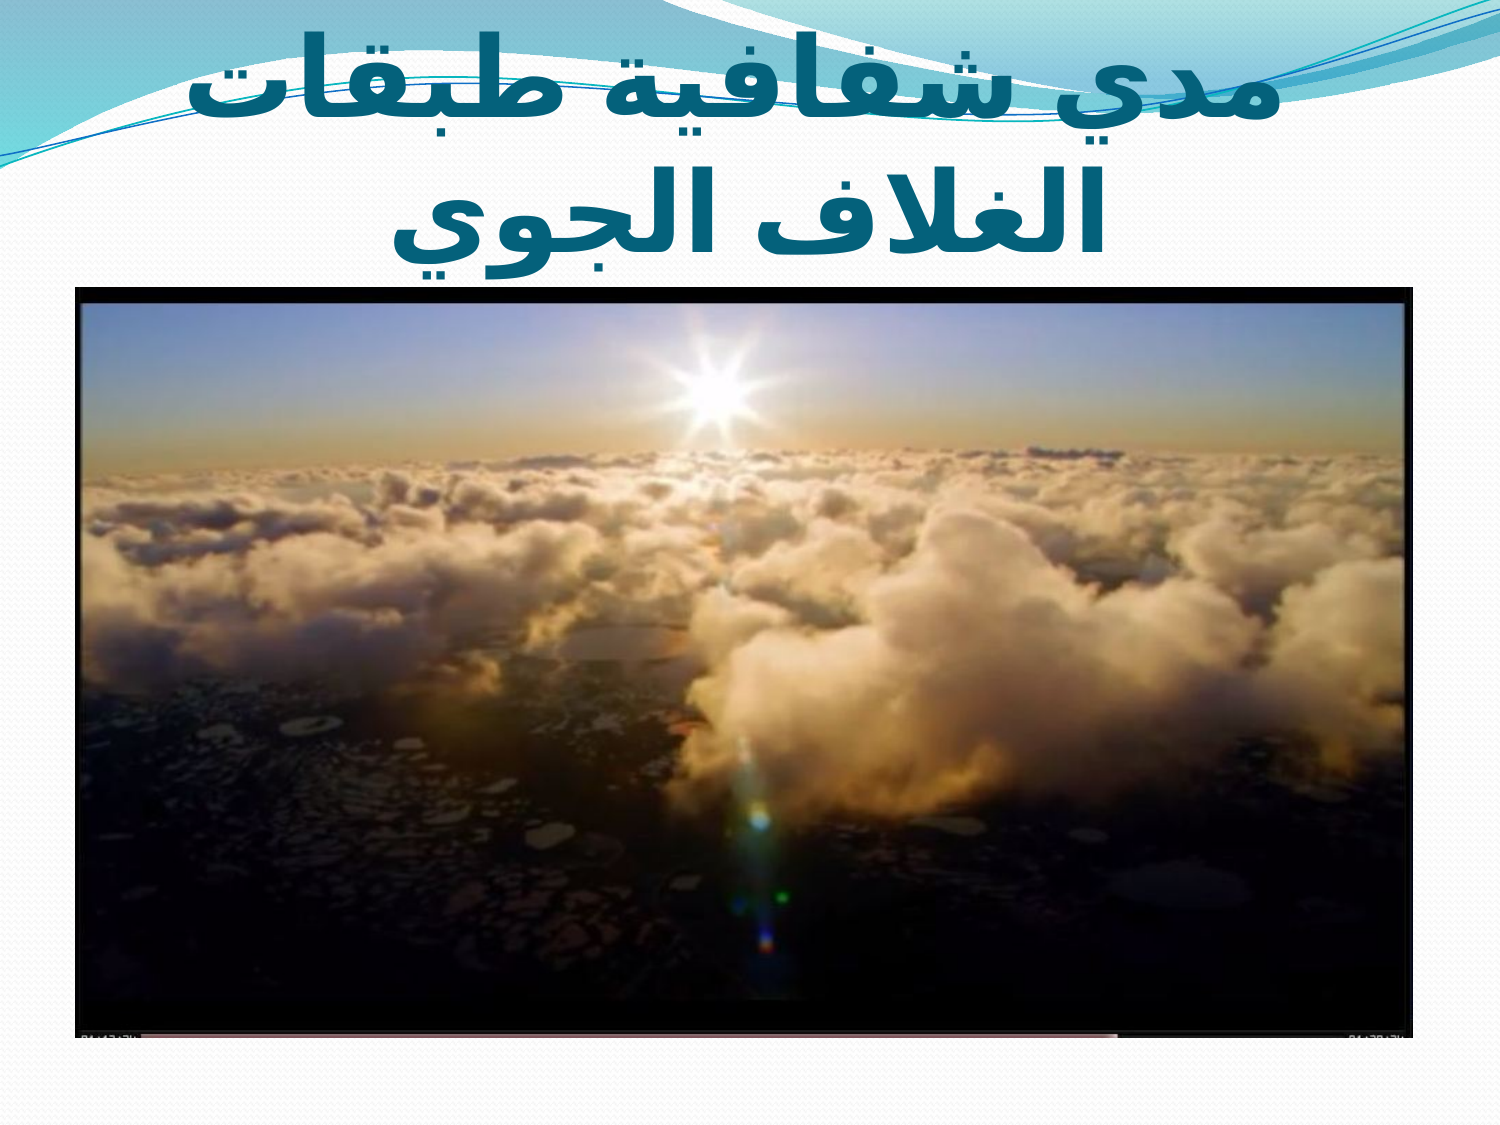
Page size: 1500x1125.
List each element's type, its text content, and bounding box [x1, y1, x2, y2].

title مدي شفافية طبقات الغلاف الجوي [75, 115, 1425, 275]
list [74, 287, 1413, 1038]
